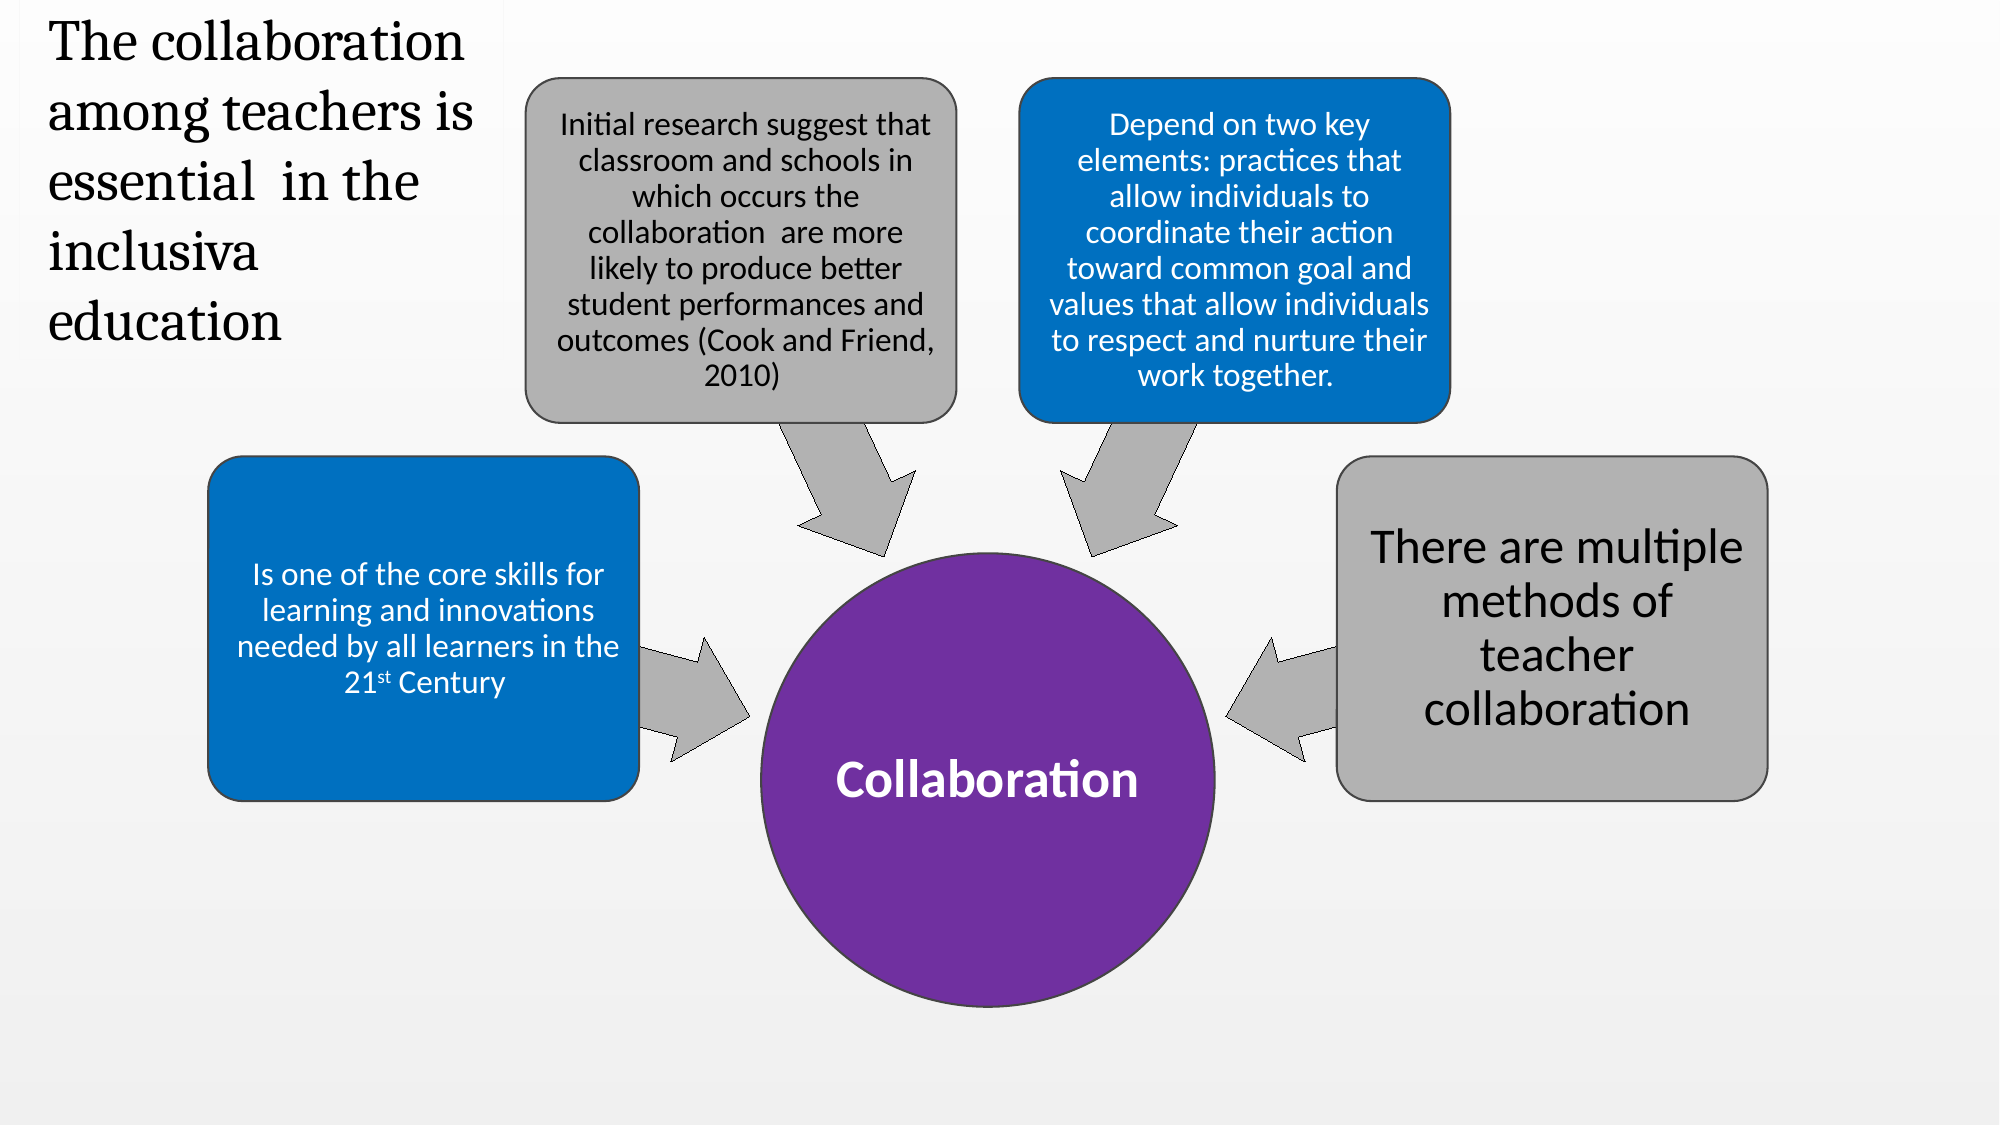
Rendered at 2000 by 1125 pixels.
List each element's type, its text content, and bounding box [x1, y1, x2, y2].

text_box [42, 78, 1933, 1007]
text_box The collaboration among teachers is essential in the inclusiva education [19, 0, 504, 360]
